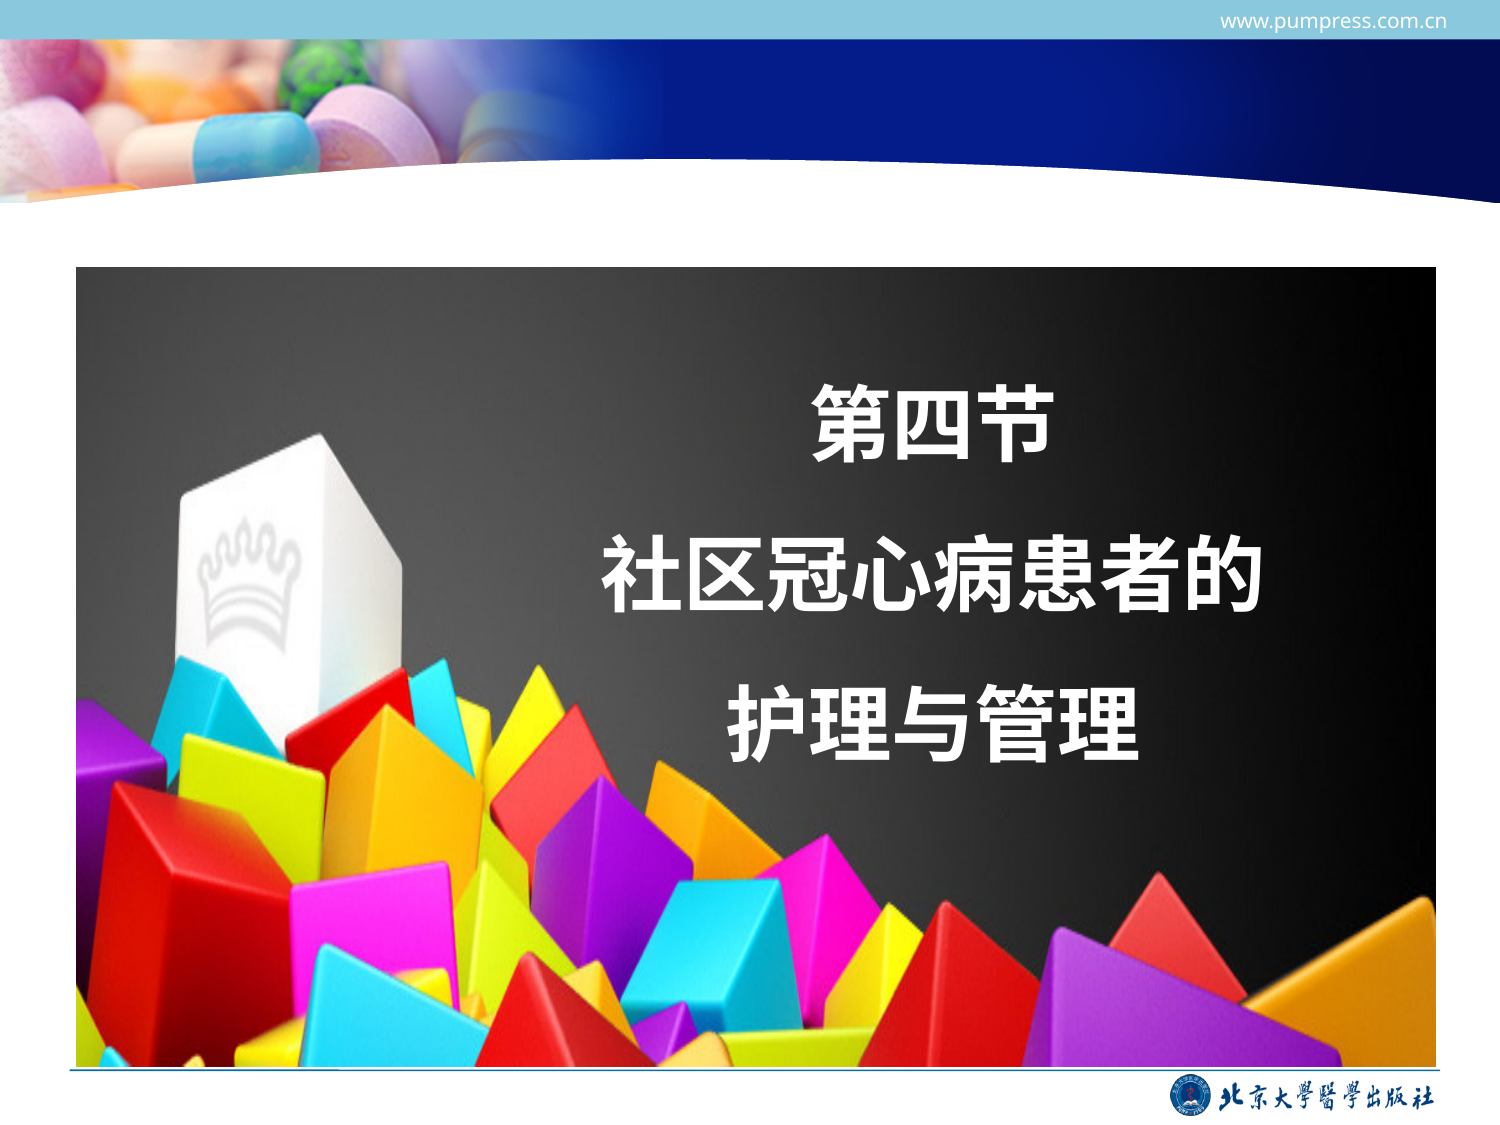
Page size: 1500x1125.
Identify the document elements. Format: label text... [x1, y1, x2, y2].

slide_number www.pumpress.com.cn [1024, 0, 1463, 38]
picture [1170, 1074, 1436, 1118]
picture [0, 40, 1500, 203]
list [76, 266, 1436, 1067]
